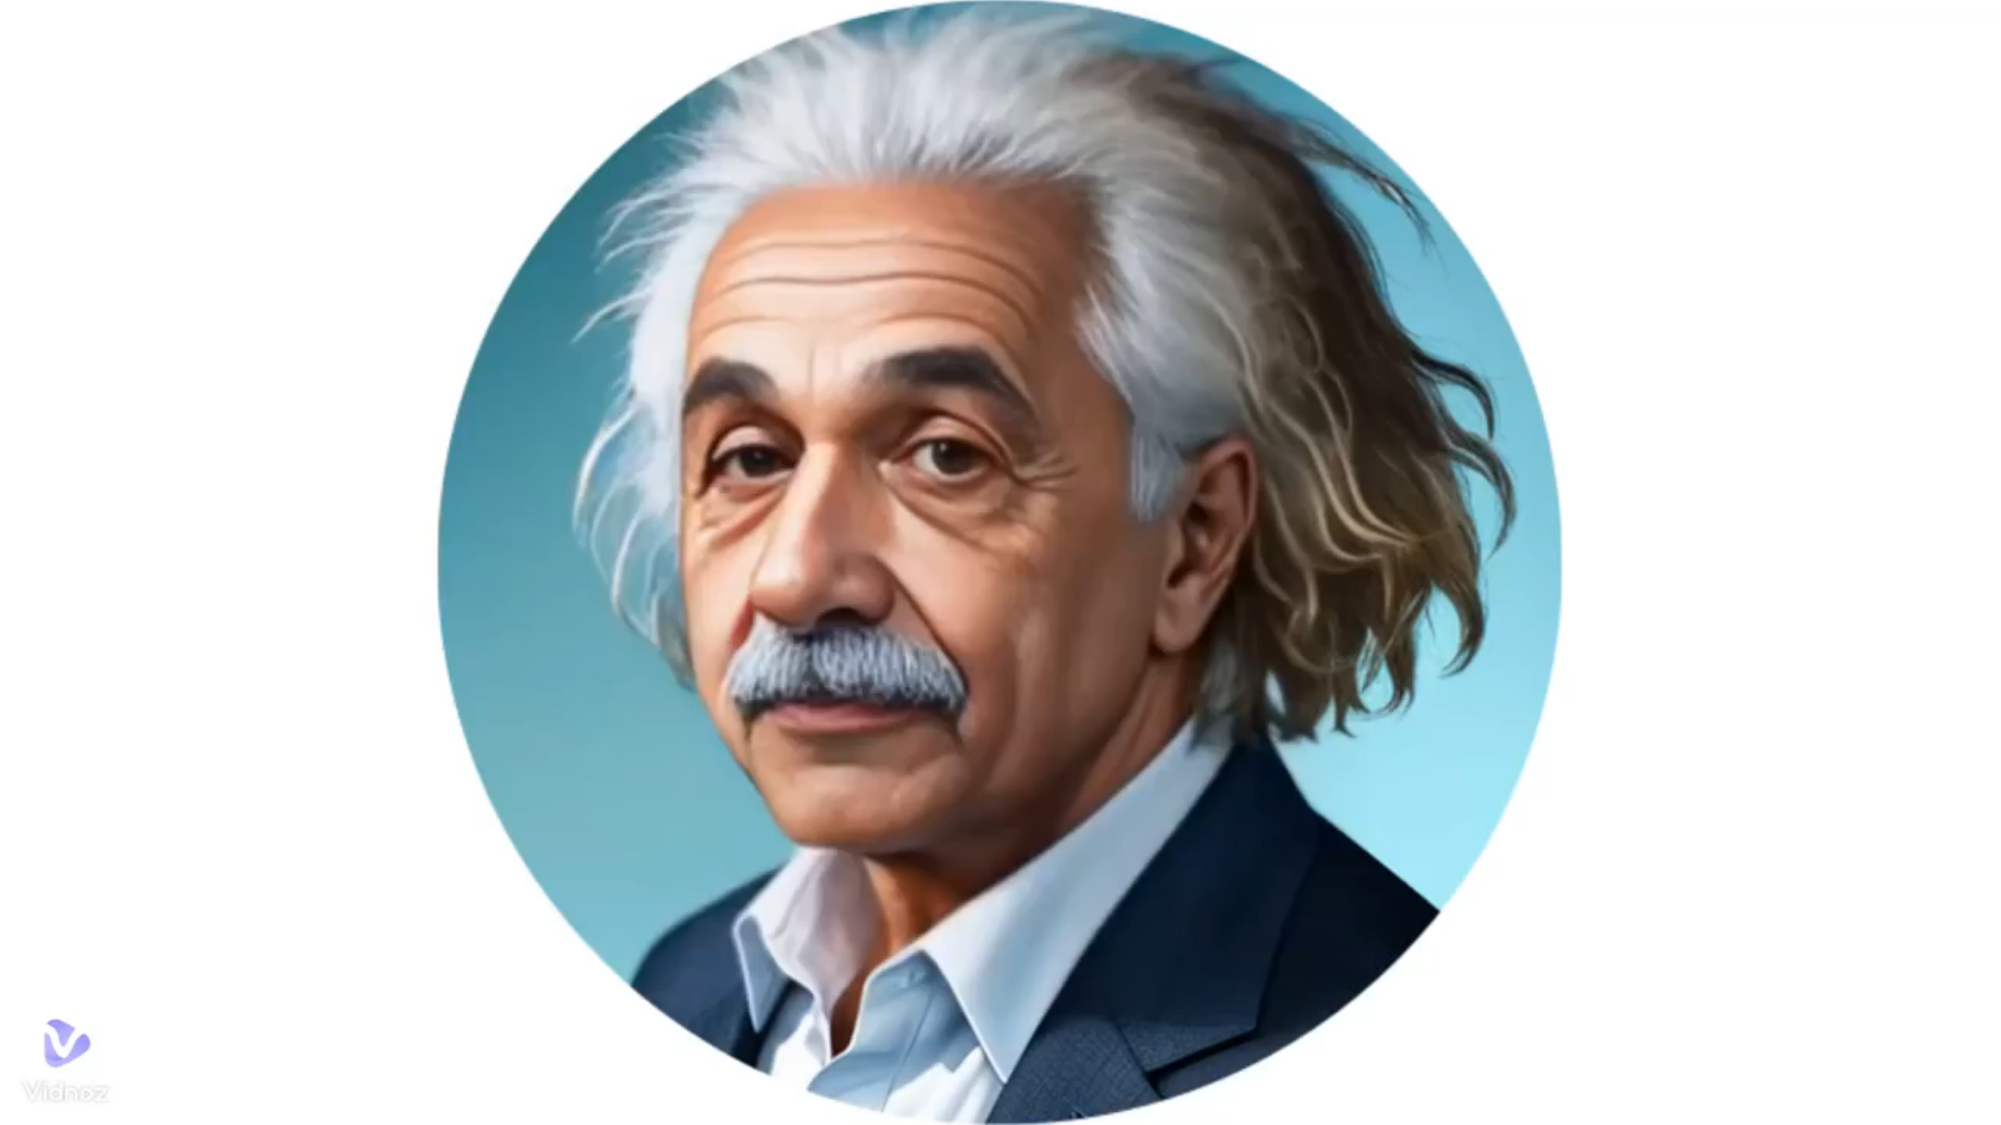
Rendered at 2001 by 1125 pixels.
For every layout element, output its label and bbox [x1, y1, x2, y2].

text_box [0, 0, 2000, 1125]
